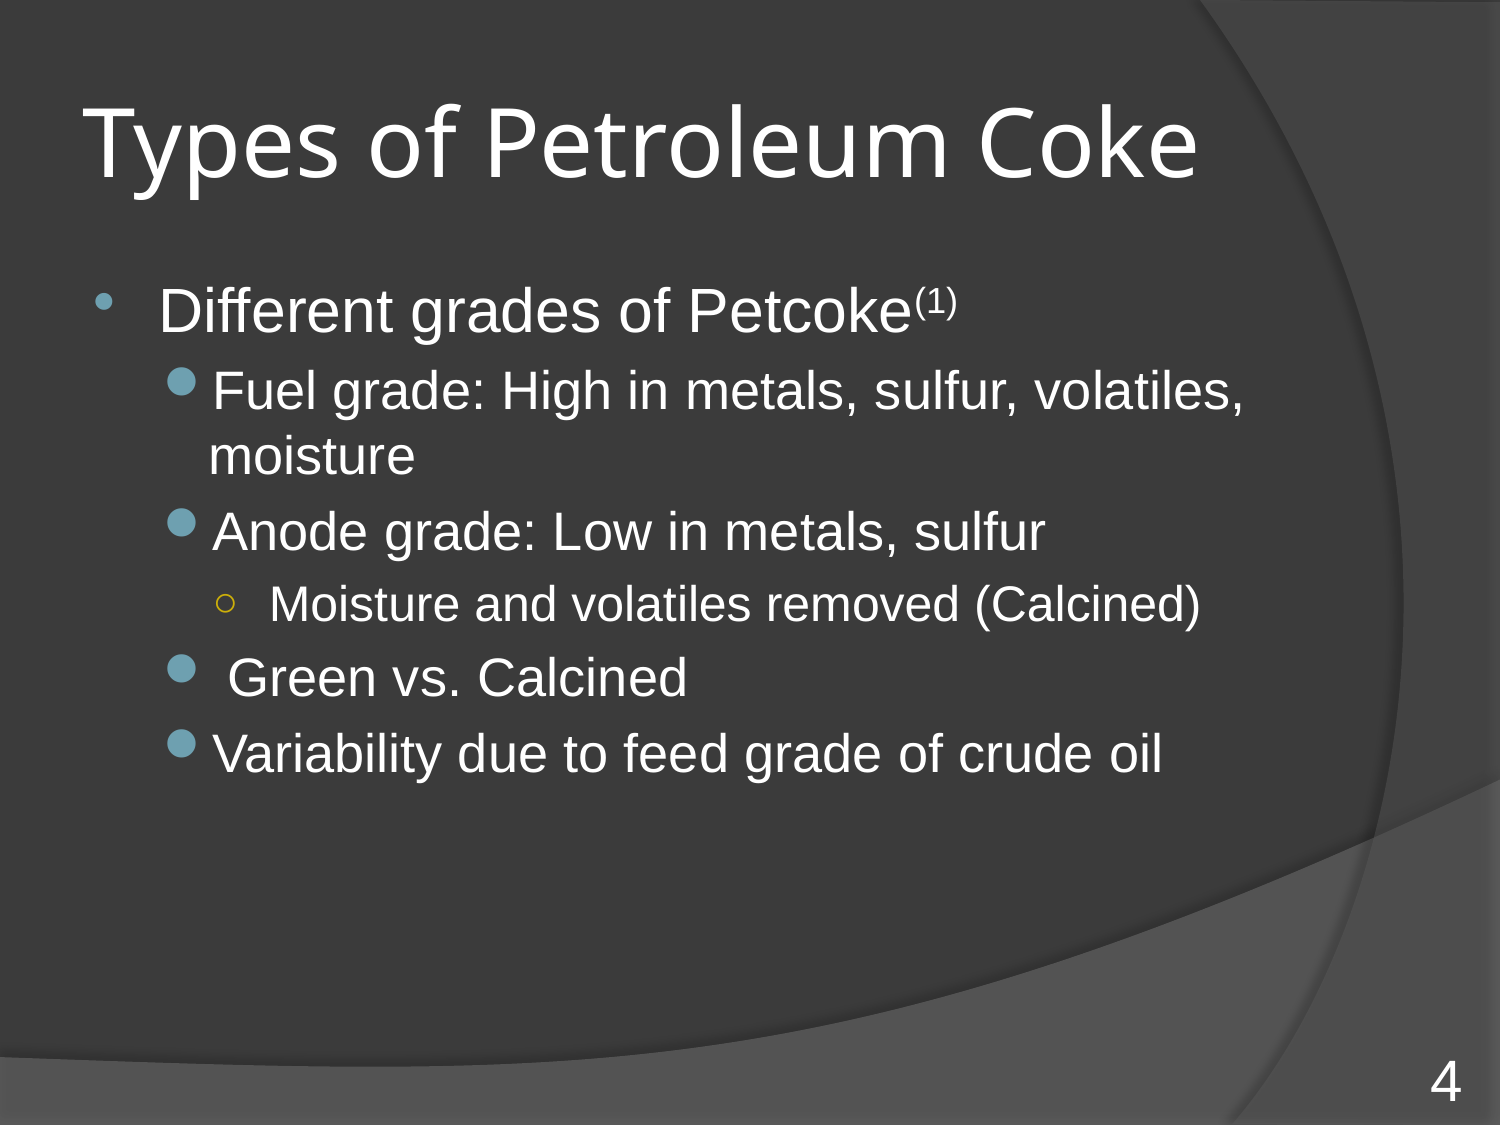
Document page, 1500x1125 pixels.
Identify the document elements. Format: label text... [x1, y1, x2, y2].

title Types of Petroleum Coke [75, 45, 1300, 233]
list Different grades of Petcoke(1) Fuel grade: High in metals, sulfur, volatiles, moisture Anode grade: Low in metals, sulfur Moisture and volatiles removed (Calcined) Green vs. Calcined Variability due to feed grade of crude oil [75, 262, 1300, 1005]
slide_number 4 [1337, 1053, 1463, 1114]
